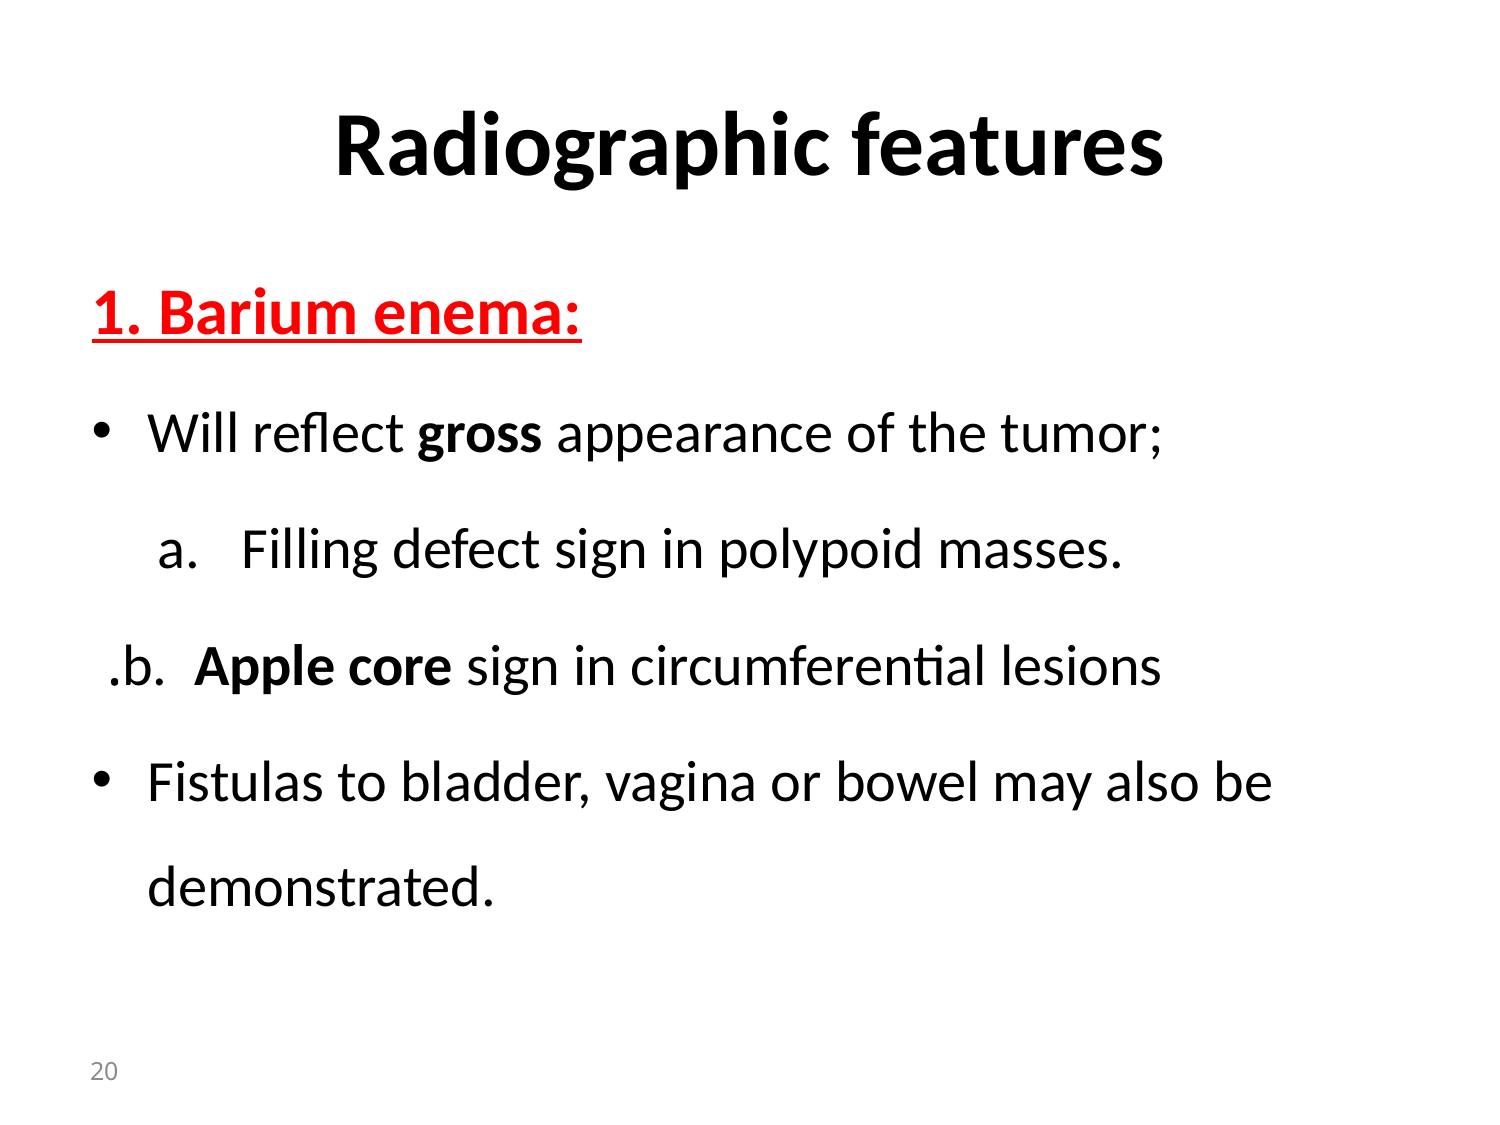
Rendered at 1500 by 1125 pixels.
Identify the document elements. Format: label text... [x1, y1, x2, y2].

title Radiographic features [75, 45, 1425, 233]
slide_number 20 [75, 1042, 425, 1103]
list 1. Barium enema: Will reflect gross appearance of the tumor; Filling defect sign in polypoid masses. b. Apple core sign in circumferential lesions. Fistulas to bladder, vagina or bowel may also be demonstrated. [76, 219, 1427, 963]
